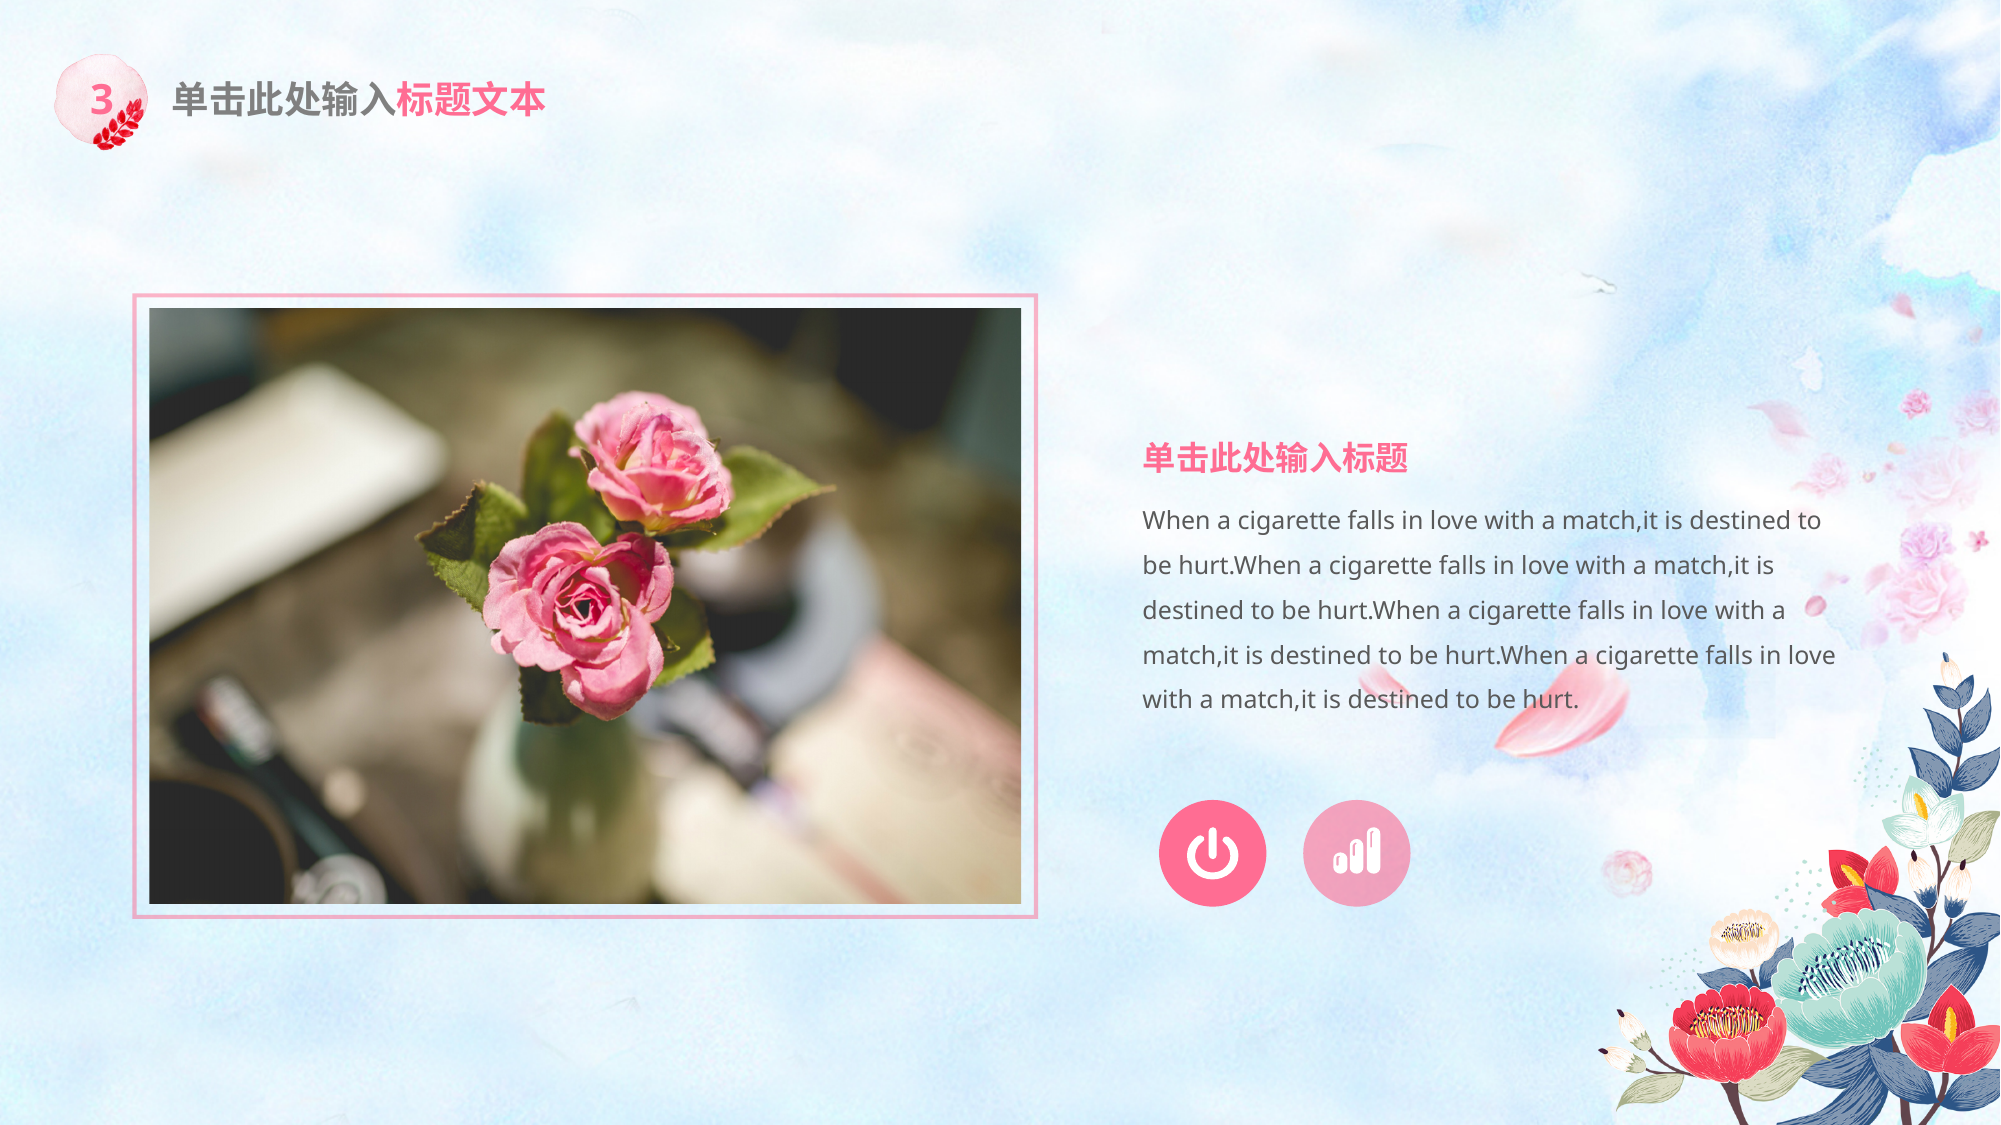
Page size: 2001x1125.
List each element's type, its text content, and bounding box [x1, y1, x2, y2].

text_box [149, 308, 1022, 904]
text_box [134, 295, 1037, 917]
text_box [42, 37, 157, 160]
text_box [1159, 799, 1267, 907]
text_box 单击此处输入标题文本 [157, 68, 566, 128]
picture [0, 0, 2001, 1125]
text_box 单击此处输入标题 [1128, 429, 1424, 485]
text_box When a cigarette falls in love with a match,it is destined to be hurt.When a cigarette falls in love with a match,it is destined to be hurt.When a cigarette falls in love with a match,it is destined to be hurt.When a cigarette falls in love with a match,it is destined to be hurt. [1127, 482, 1863, 722]
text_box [1303, 799, 1411, 907]
